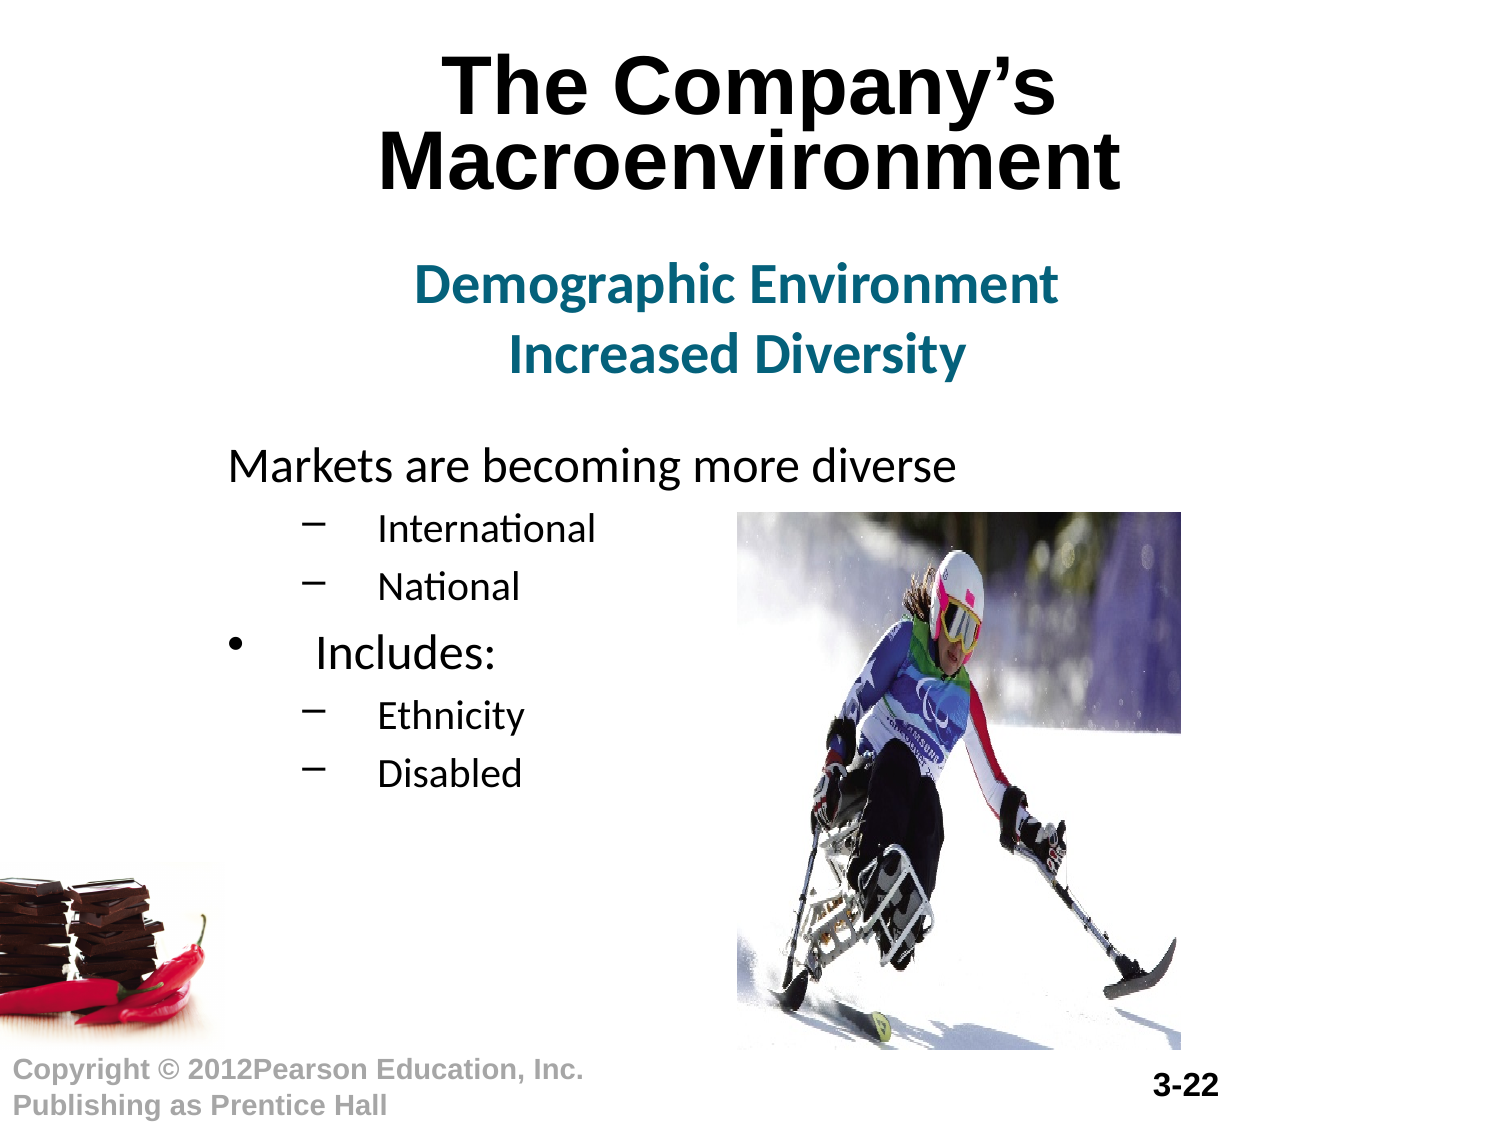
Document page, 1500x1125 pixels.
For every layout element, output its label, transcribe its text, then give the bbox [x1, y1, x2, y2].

list Markets are becoming more diverse International National Includes: Ethnicity Disabled [212, 424, 1026, 1068]
list Demographic Environment Increased Diversity [149, 237, 1326, 301]
title The Company’s Macroenvironment [112, 37, 1388, 226]
picture [0, 862, 212, 1050]
picture [737, 512, 1181, 1051]
